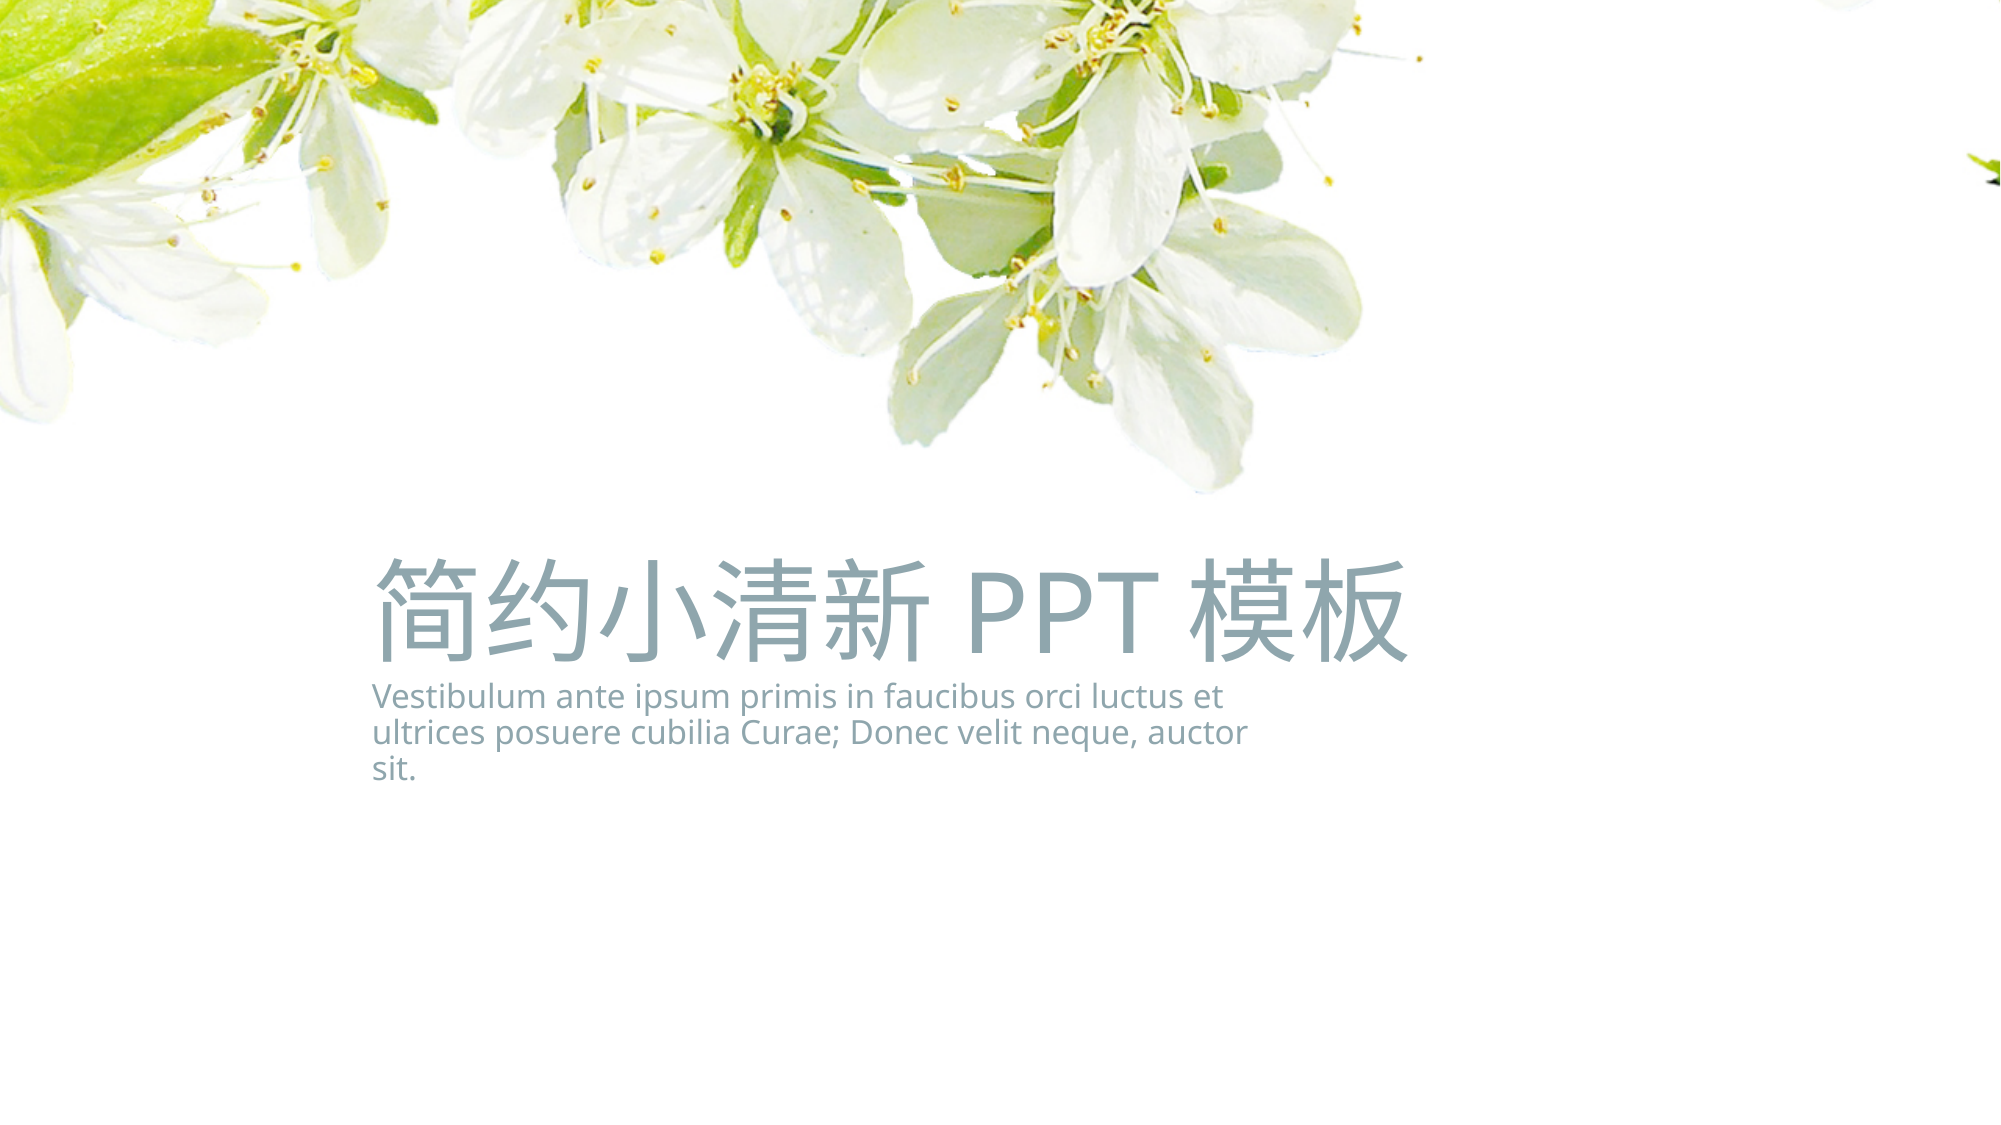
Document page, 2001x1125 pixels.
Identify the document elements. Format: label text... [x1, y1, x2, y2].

subtitle Vestibulum ante ipsum primis in faucibus orci luctus et ultrices posuere cubilia Curae; Donec velit neque, auctor sit. [356, 672, 1300, 945]
title 简约小清新PPT模板 [356, 293, 1796, 686]
picture [0, 0, 2001, 1125]
